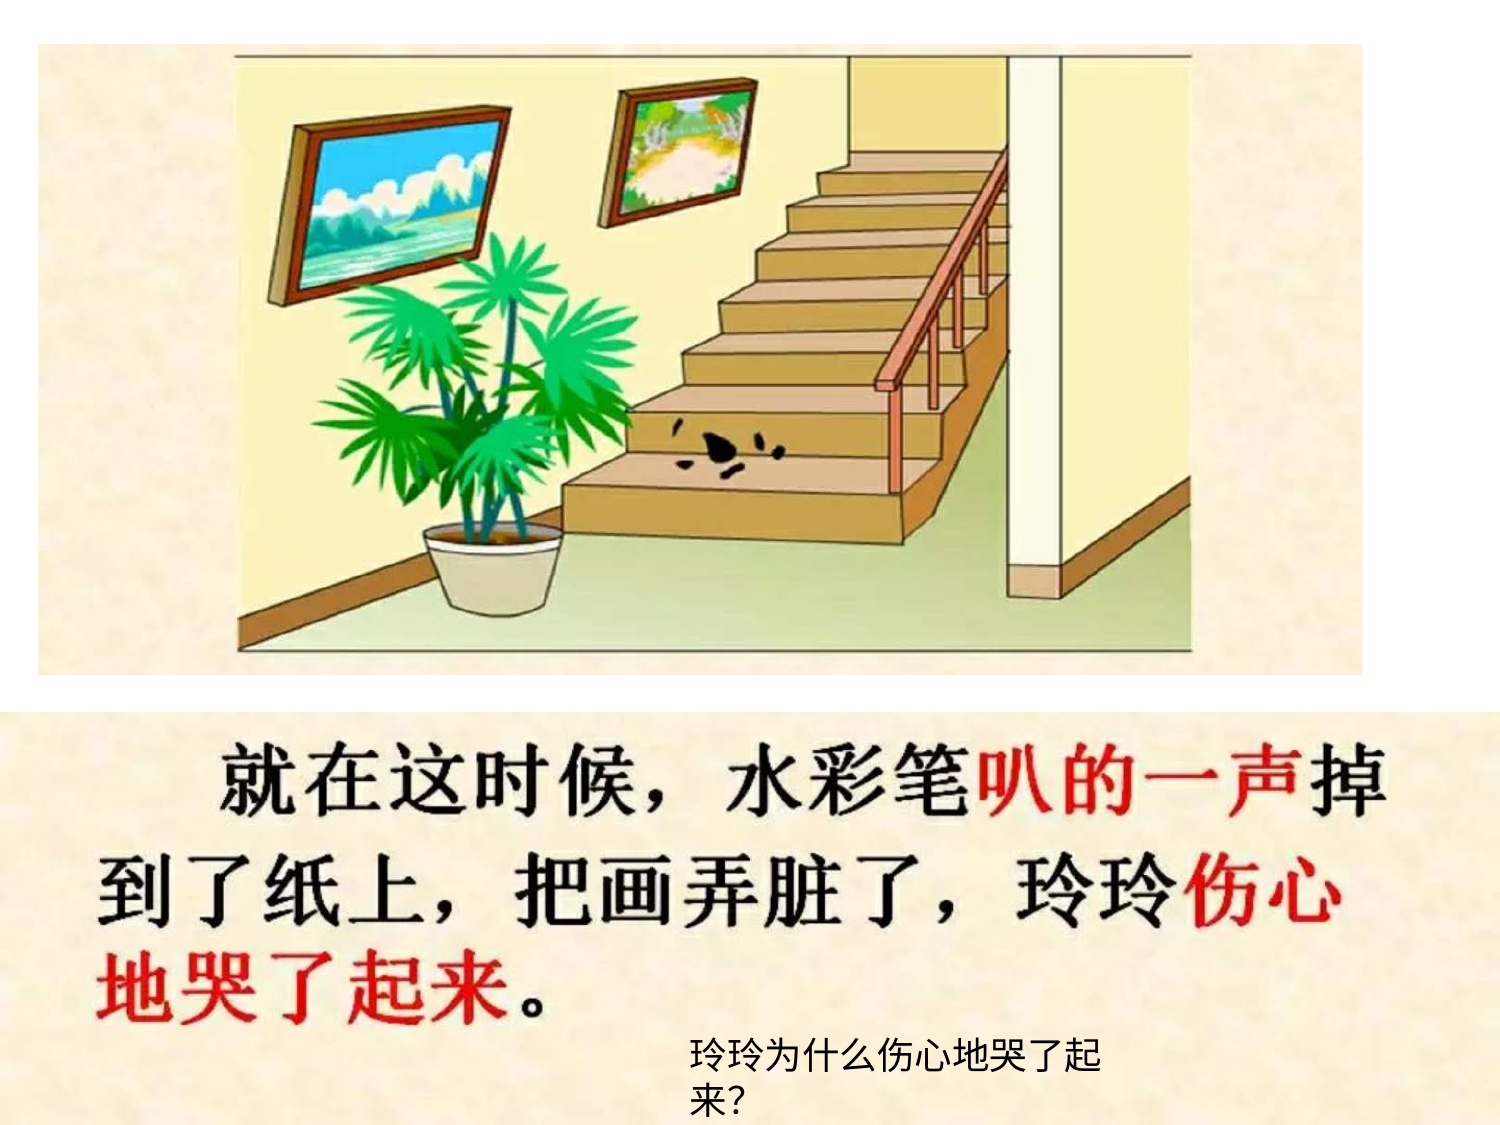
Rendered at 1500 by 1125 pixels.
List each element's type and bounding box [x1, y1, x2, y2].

picture [0, 712, 1500, 1125]
list [38, 43, 1363, 676]
